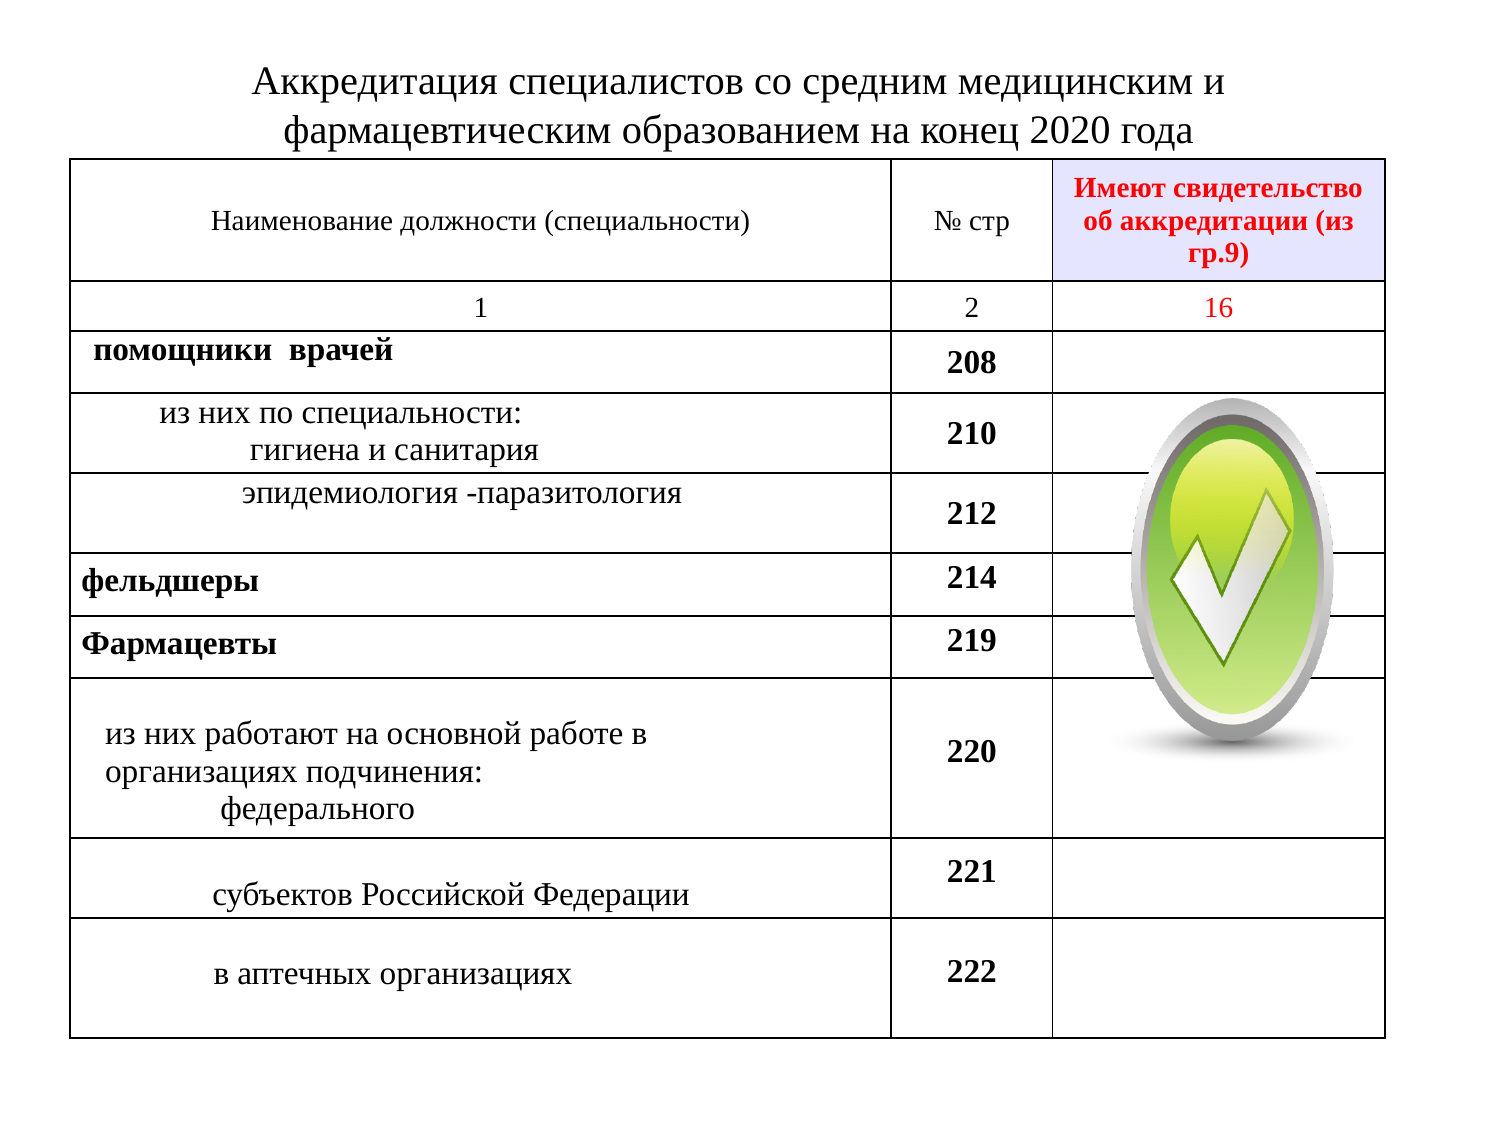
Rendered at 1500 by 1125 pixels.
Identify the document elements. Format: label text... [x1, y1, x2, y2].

table_cell [1053, 332, 1384, 392]
table_cell [1053, 839, 1384, 917]
table_cell 210 [892, 394, 1052, 472]
table_cell [1053, 679, 1384, 837]
table_cell 16 [1053, 282, 1384, 330]
table_cell [1053, 394, 1384, 472]
table_cell 222 [892, 919, 1052, 1037]
table_header № стр [892, 160, 1052, 280]
table_cell [1053, 474, 1098, 552]
picture [1103, 398, 1361, 763]
table_cell [1365, 617, 1384, 677]
title Аккредитация специалистов со средним медицинским и фармацевтическим образованием на конец 2020 года [141, 46, 1338, 158]
table_cell [1053, 554, 1098, 615]
table_header Имеют свидетельство об аккредитации (из гр.9) [1053, 160, 1384, 280]
table_cell [1365, 474, 1384, 552]
table_cell фельдшеры [71, 554, 890, 615]
table_cell 1 [71, 282, 890, 330]
table_cell 214 [892, 554, 1052, 615]
table_cell 2 [892, 282, 1052, 330]
table_cell субъектов Российской Федерации [71, 839, 890, 917]
table_cell эпидемиология -паразитология [71, 474, 890, 552]
table_cell 219 [892, 617, 1052, 677]
table_cell [1365, 554, 1384, 615]
table_cell Фармацевты [71, 617, 890, 677]
table_cell 212 [892, 474, 1052, 552]
table_header Наименование должности (специальности) [71, 160, 890, 280]
table_cell из них по специальности: гигиена и санитария [71, 394, 890, 472]
table_cell [1053, 617, 1098, 677]
table_cell в аптечных организациях [71, 919, 890, 1037]
table_cell [1053, 919, 1384, 1037]
table_cell 208 [892, 332, 1052, 392]
table_cell 220 [892, 679, 1052, 837]
table_cell из них работают на основной работе в организациях подчинения: федерального [71, 679, 890, 837]
table_cell 221 [892, 839, 1052, 917]
table_cell помощники врачей [71, 332, 890, 392]
